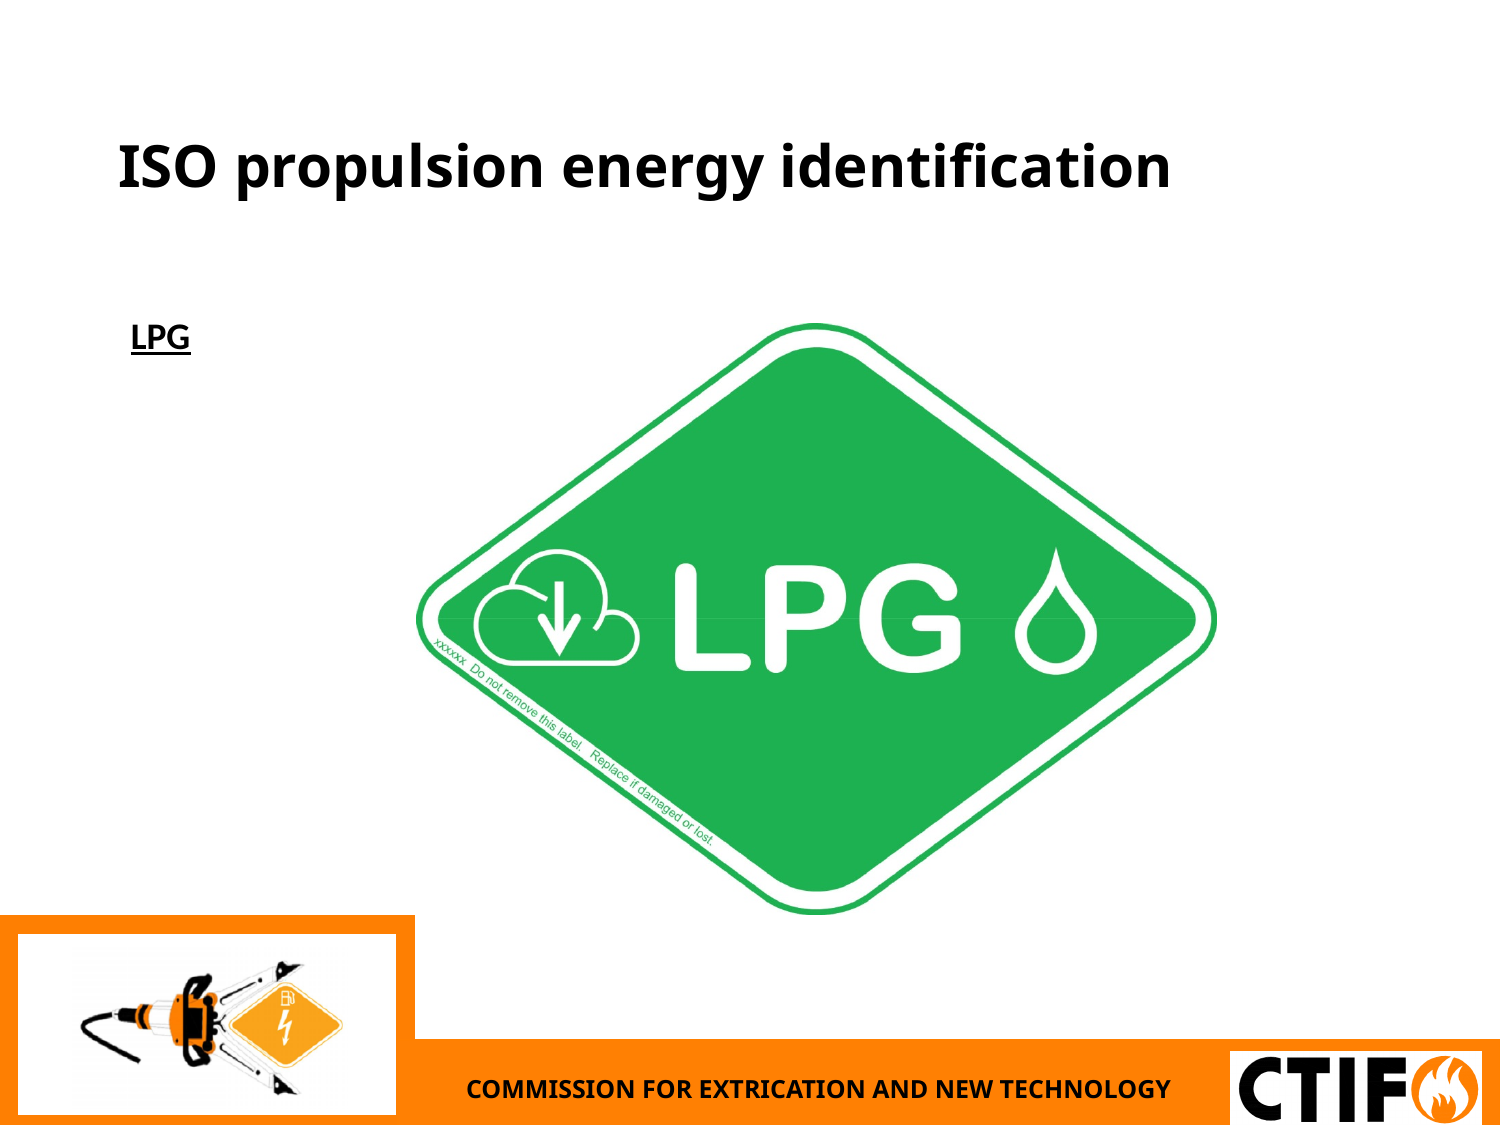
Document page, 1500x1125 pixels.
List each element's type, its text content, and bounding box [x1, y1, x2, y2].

picture [1230, 1051, 1482, 1125]
picture [67, 940, 348, 1109]
title ISO propulsion energy identification [103, 59, 1397, 278]
picture [416, 323, 1217, 915]
list LPG [115, 309, 1410, 1024]
slide_number 17 [1059, 1042, 1397, 1103]
